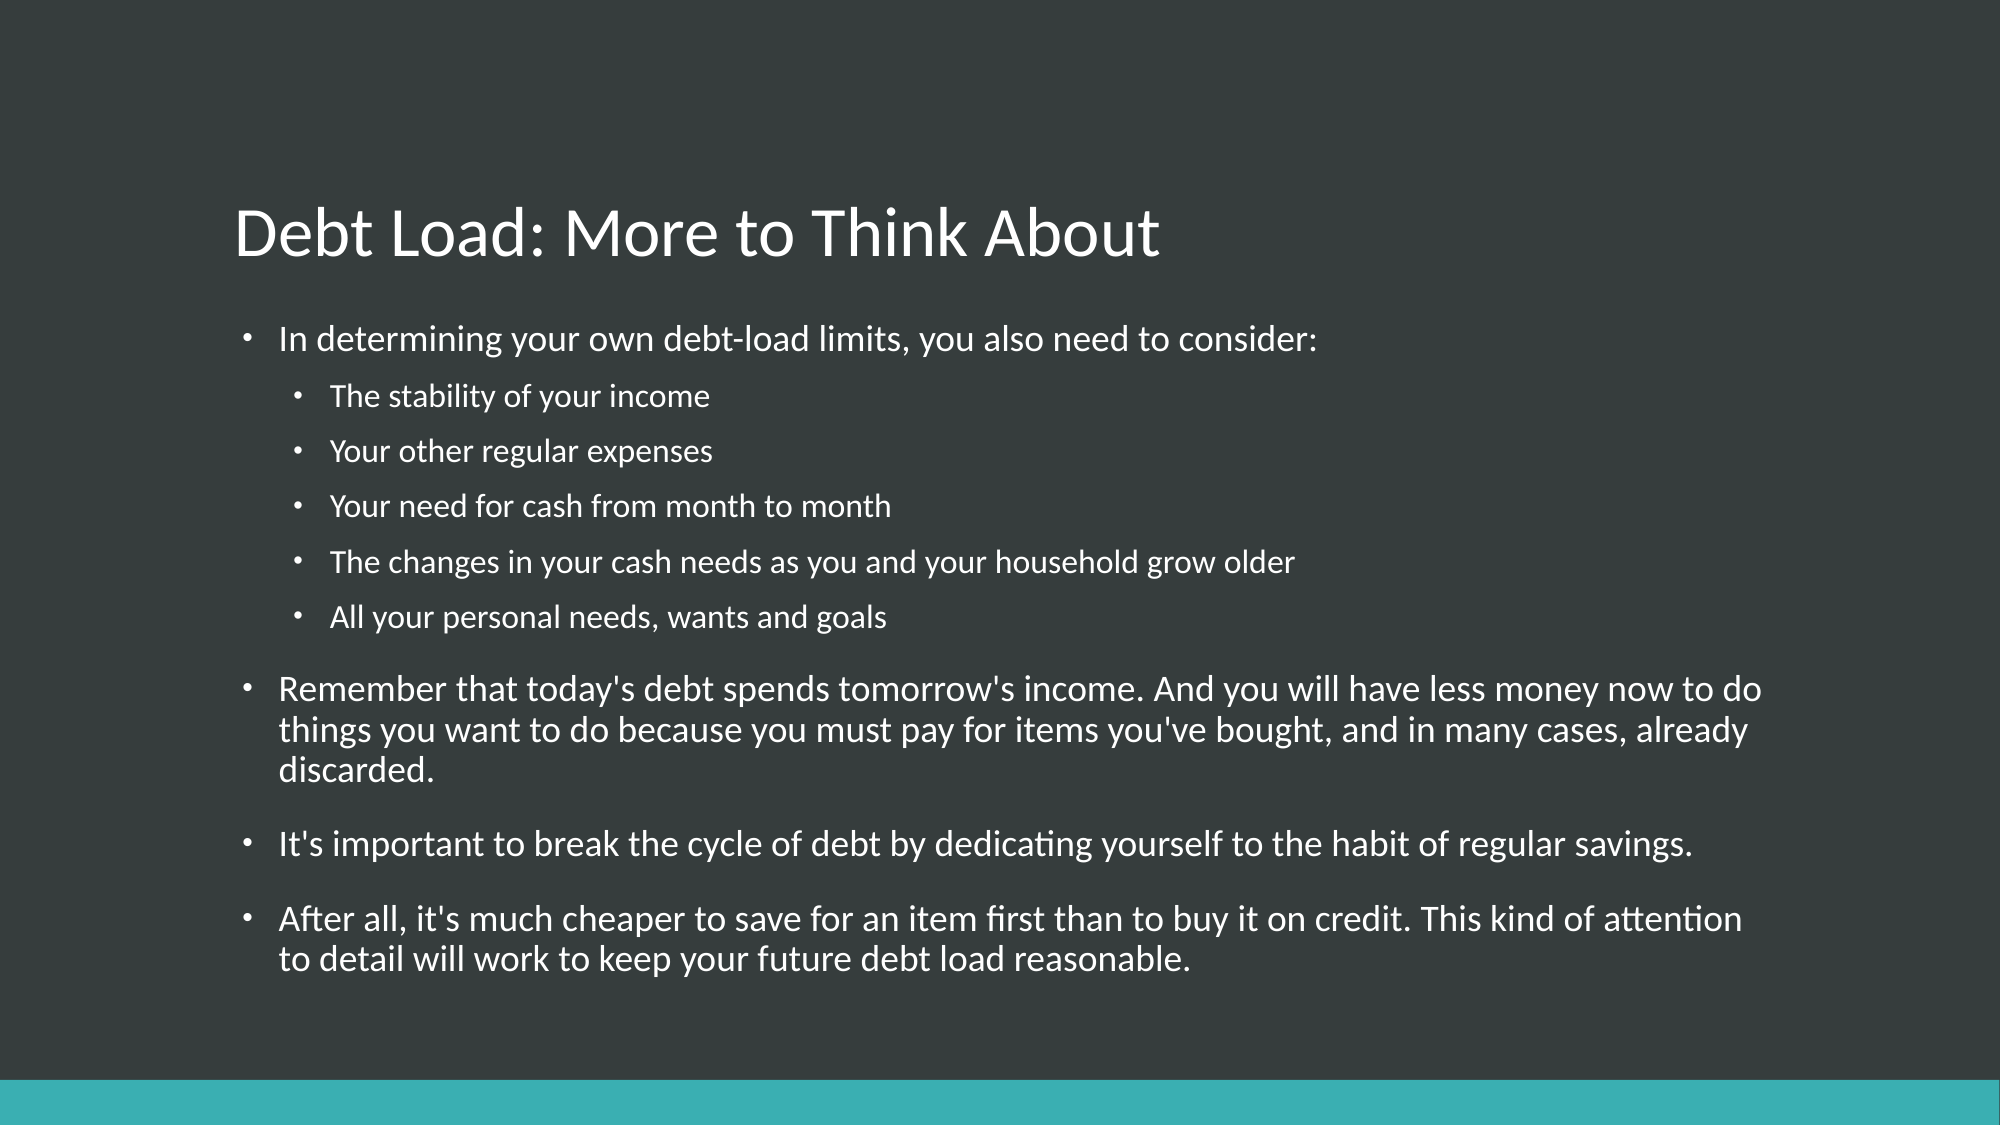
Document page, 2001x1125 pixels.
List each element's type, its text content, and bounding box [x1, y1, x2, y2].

list In determining your own debt-load limits, you also need to consider: The stability of your income Your other regular expenses Your need for cash from month to month The changes in your cash needs as you and your household grow older All your personal needs, wants and goals Remember that today's debt spends tomorrow's income. And you will have less money now to do things you want to do because you must pay for items you've bought, and in many cases, already discarded. It's important to break the cycle of debt by dedicating yourself to the habit of regular savings. After all, it's much cheaper to save for an item first than to buy it on credit. This kind of attention to detail will work to keep your future debt load reasonable. [219, 311, 1780, 990]
title Debt Load: More to Think About [219, 76, 1780, 279]
